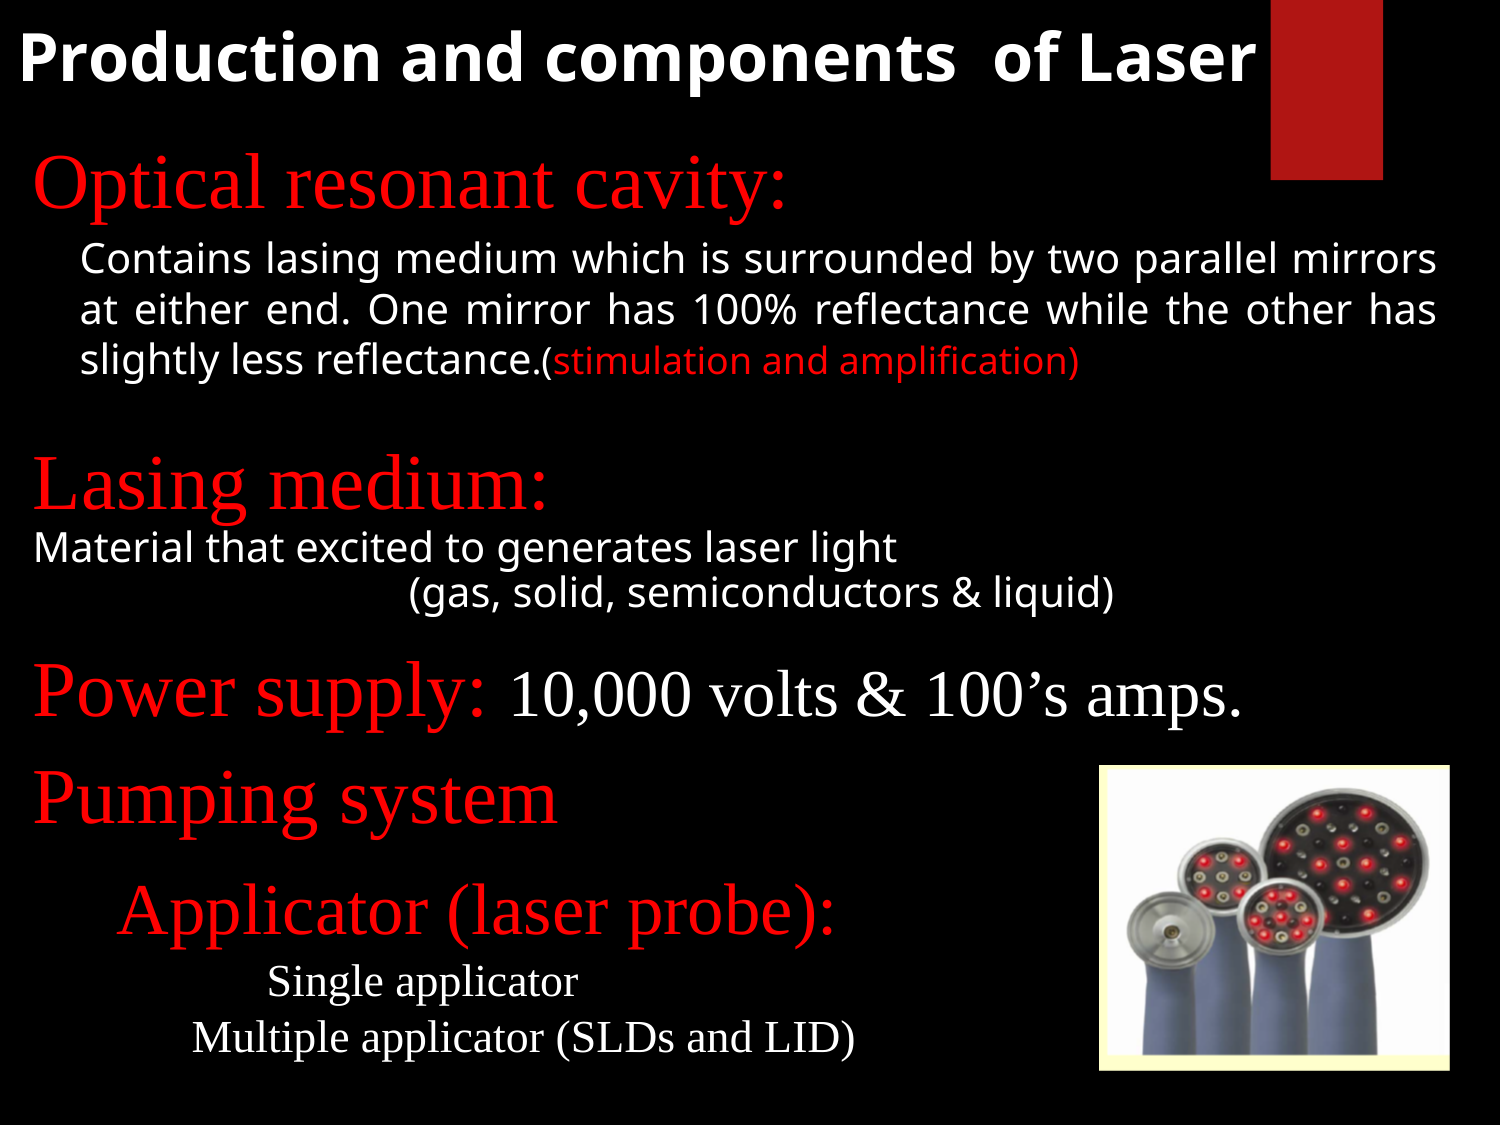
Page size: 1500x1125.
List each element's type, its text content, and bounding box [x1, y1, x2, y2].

list Optical resonant cavity: Contains lasing medium which is surrounded by two parallel mirrors at either end. One mirror has 100% reflectance while the other has slightly less reflectance.(stimulation and amplification) [0, 132, 1454, 420]
text_box Applicator (laser probe): Single applicator Multiple applicator (SLDs and LID) [37, 864, 938, 1070]
picture [1099, 765, 1451, 1071]
title Production and components of Laser [0, 7, 1275, 133]
text_box Power supply: 10,000 volts & 100’s amps. Pumping system [0, 640, 1453, 850]
text_box Lasing medium: Material that excited to generates laser light (gas, solid, semiconductors & liquid) [0, 434, 1363, 625]
